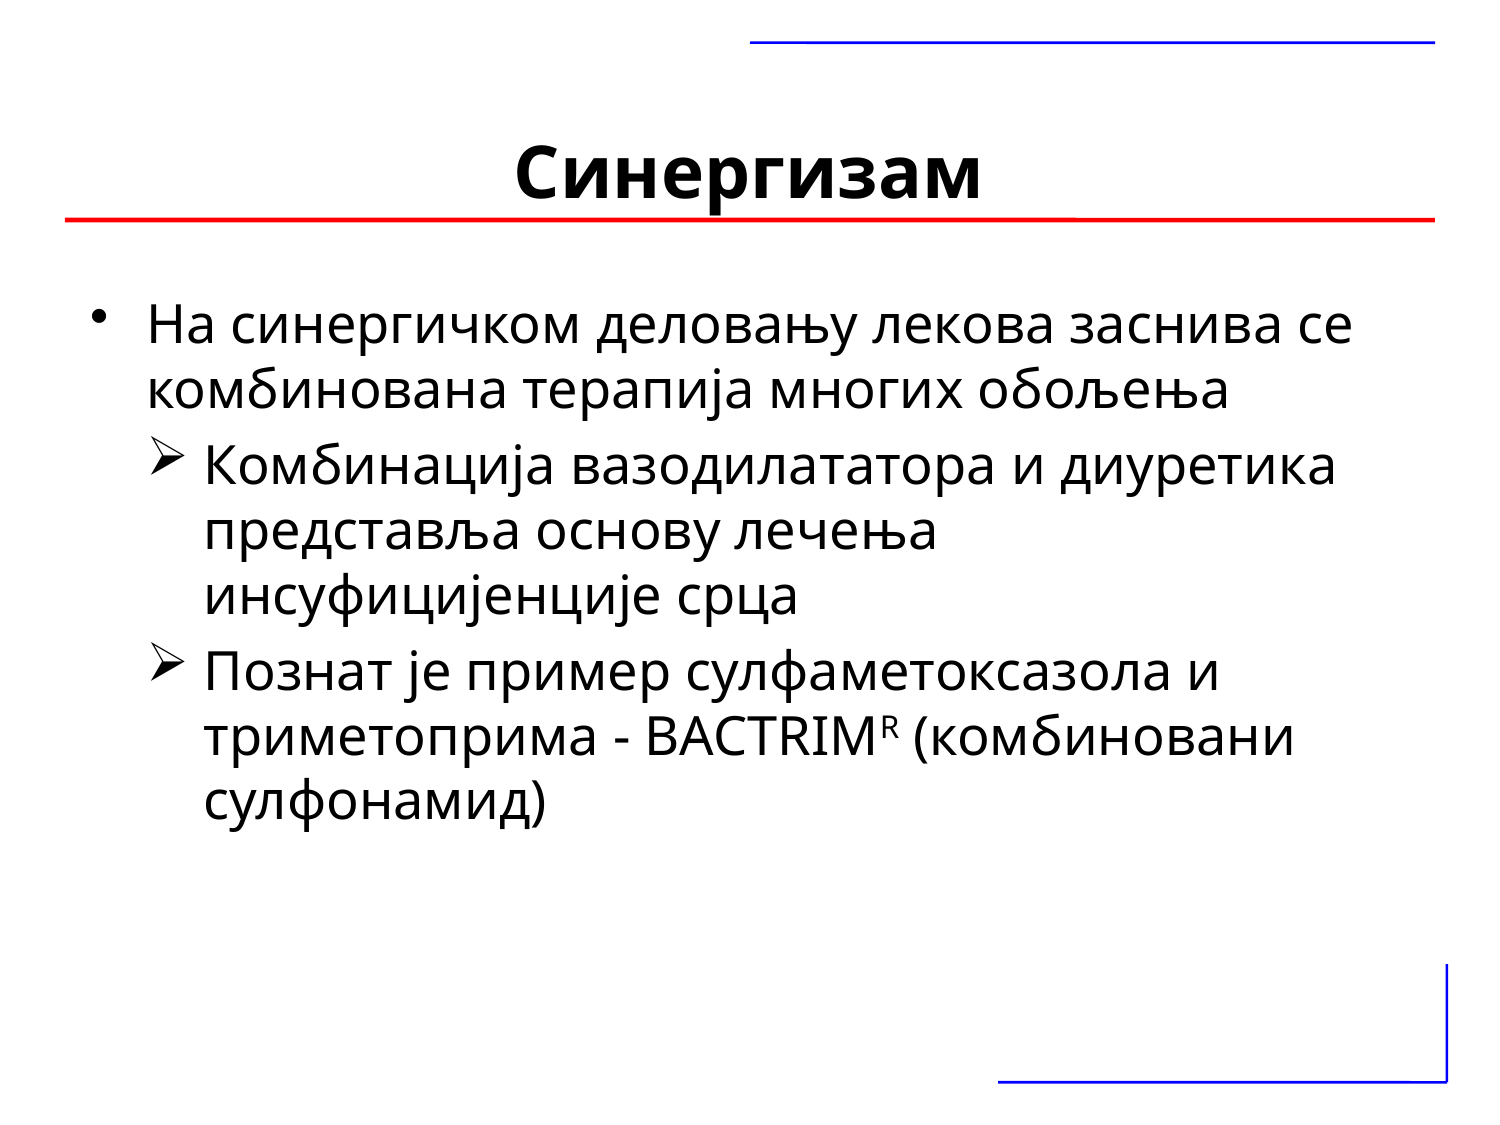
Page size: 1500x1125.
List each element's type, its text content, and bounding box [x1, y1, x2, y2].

title Синергизам [75, 101, 1424, 221]
list На синергичком деловању лекова заснива се комбинована терапија многих обољења Комбинација вазодилататора и диуретика представља основу лечења инсуфицијенције срца Познат је пример сулфаметоксазола и триметоприма - BACTRIMR (комбиновани сулфонамид) [75, 282, 1425, 1006]
